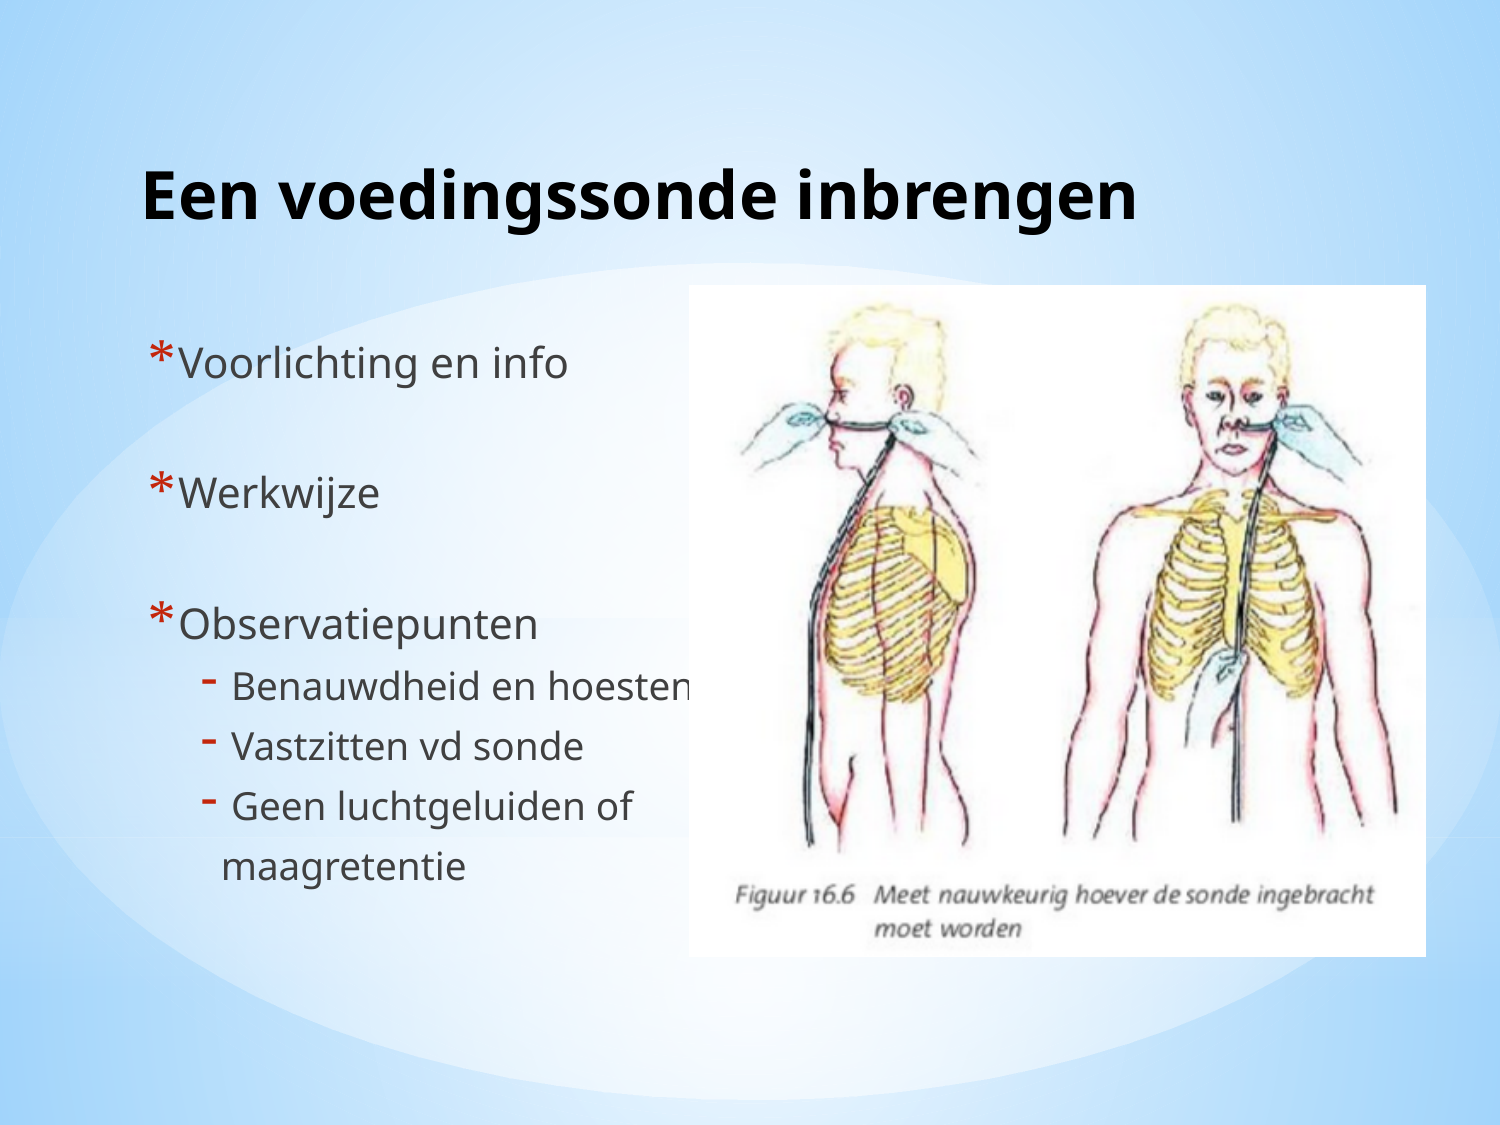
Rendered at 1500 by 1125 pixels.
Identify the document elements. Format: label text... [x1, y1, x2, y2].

list Voorlichting en info Werkwijze Observatiepunten Benauwdheid en hoesten Vastzitten vd sonde Geen luchtgeluiden of maagretentie [125, 328, 683, 899]
title Een voedingssonde inbrengen [125, 65, 1194, 254]
picture [689, 285, 1426, 958]
